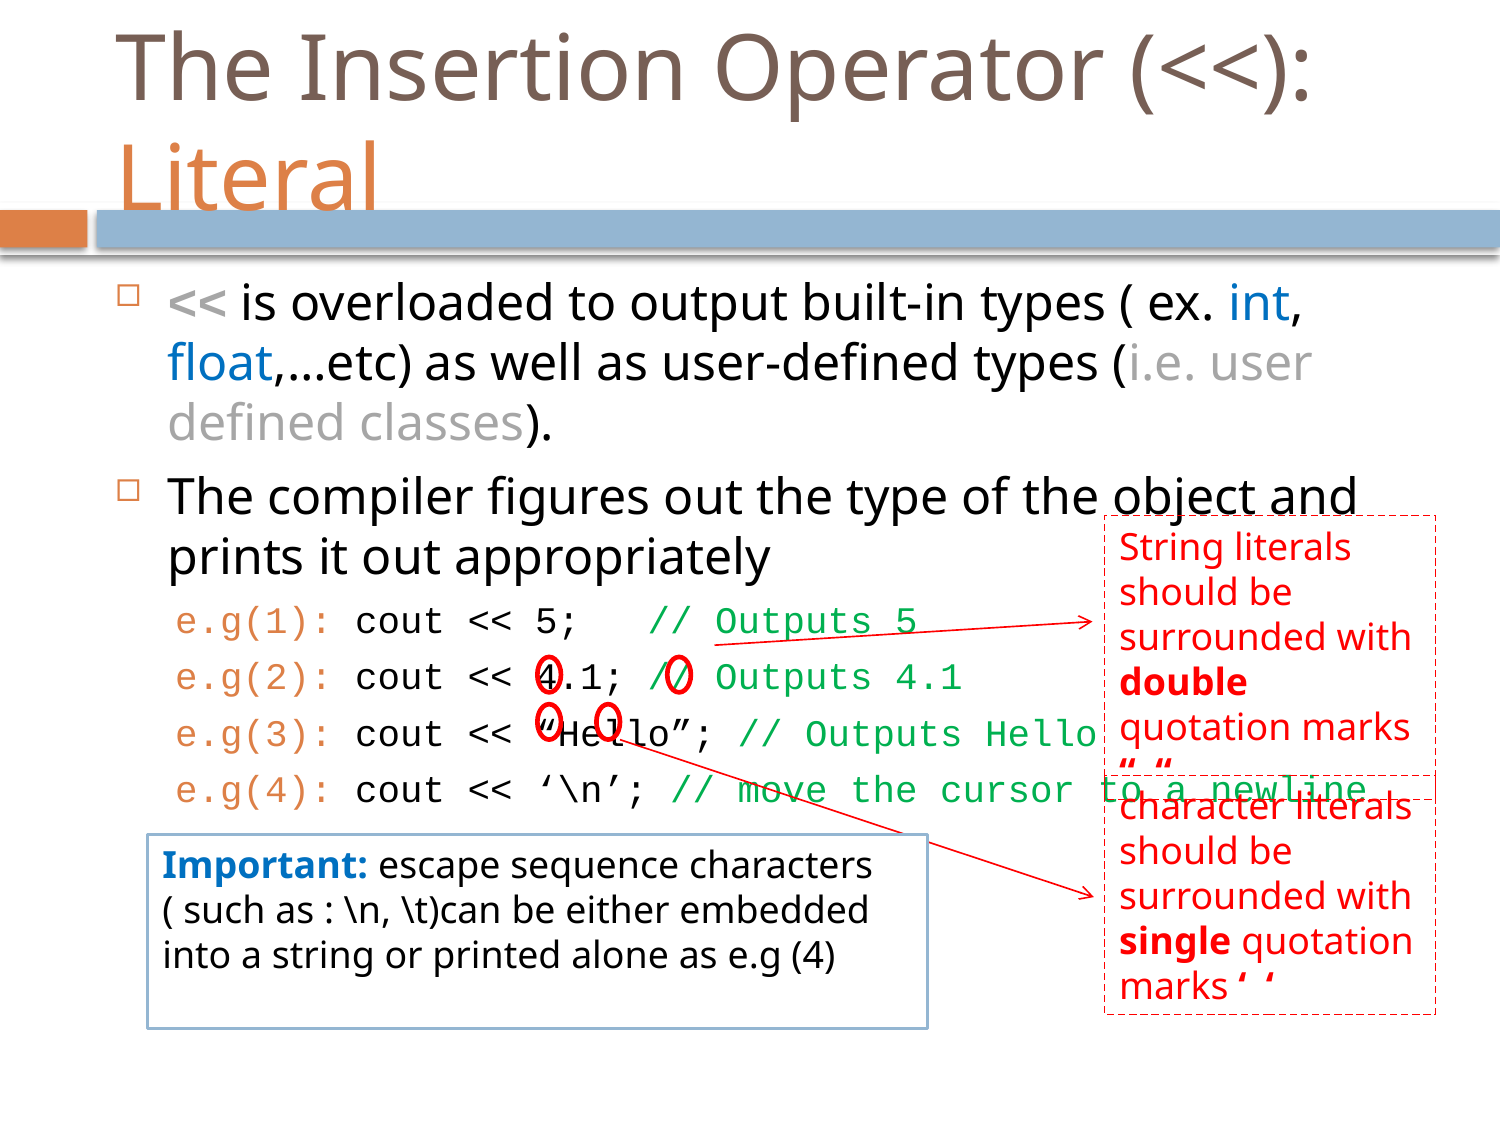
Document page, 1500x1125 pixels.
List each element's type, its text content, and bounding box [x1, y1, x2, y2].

list << is overloaded to output built-in types ( ex. int, float,…etc) as well as user-defined types (i.e. user defined classes). The compiler figures out the type of the object and prints it out appropriately e.g(1): cout << 5; // Outputs 5 e.g(2): cout << 4.1; // Outputs 4.1 e.g(3): cout << “Hello”; // Outputs Hello e.g(4): cout << ‘\n’; // move the cursor to a newline [100, 262, 1438, 1071]
text_box [535, 655, 563, 694]
text_box [535, 702, 563, 742]
text_box String literals should be surrounded with double quotation marks “ “ [1104, 515, 1436, 775]
text_box character literals should be surrounded with single quotation marks ‘ ‘ [1104, 775, 1436, 1015]
text_box Important: escape sequence characters ( such as : \n, \t)can be either embedded into a string or printed alone as e.g (4) [146, 833, 929, 1030]
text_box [619, 739, 1095, 898]
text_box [714, 621, 1093, 646]
text_box [594, 702, 622, 742]
text_box [665, 655, 693, 694]
title The Insertion Operator (<<): Literal [100, 37, 1438, 200]
